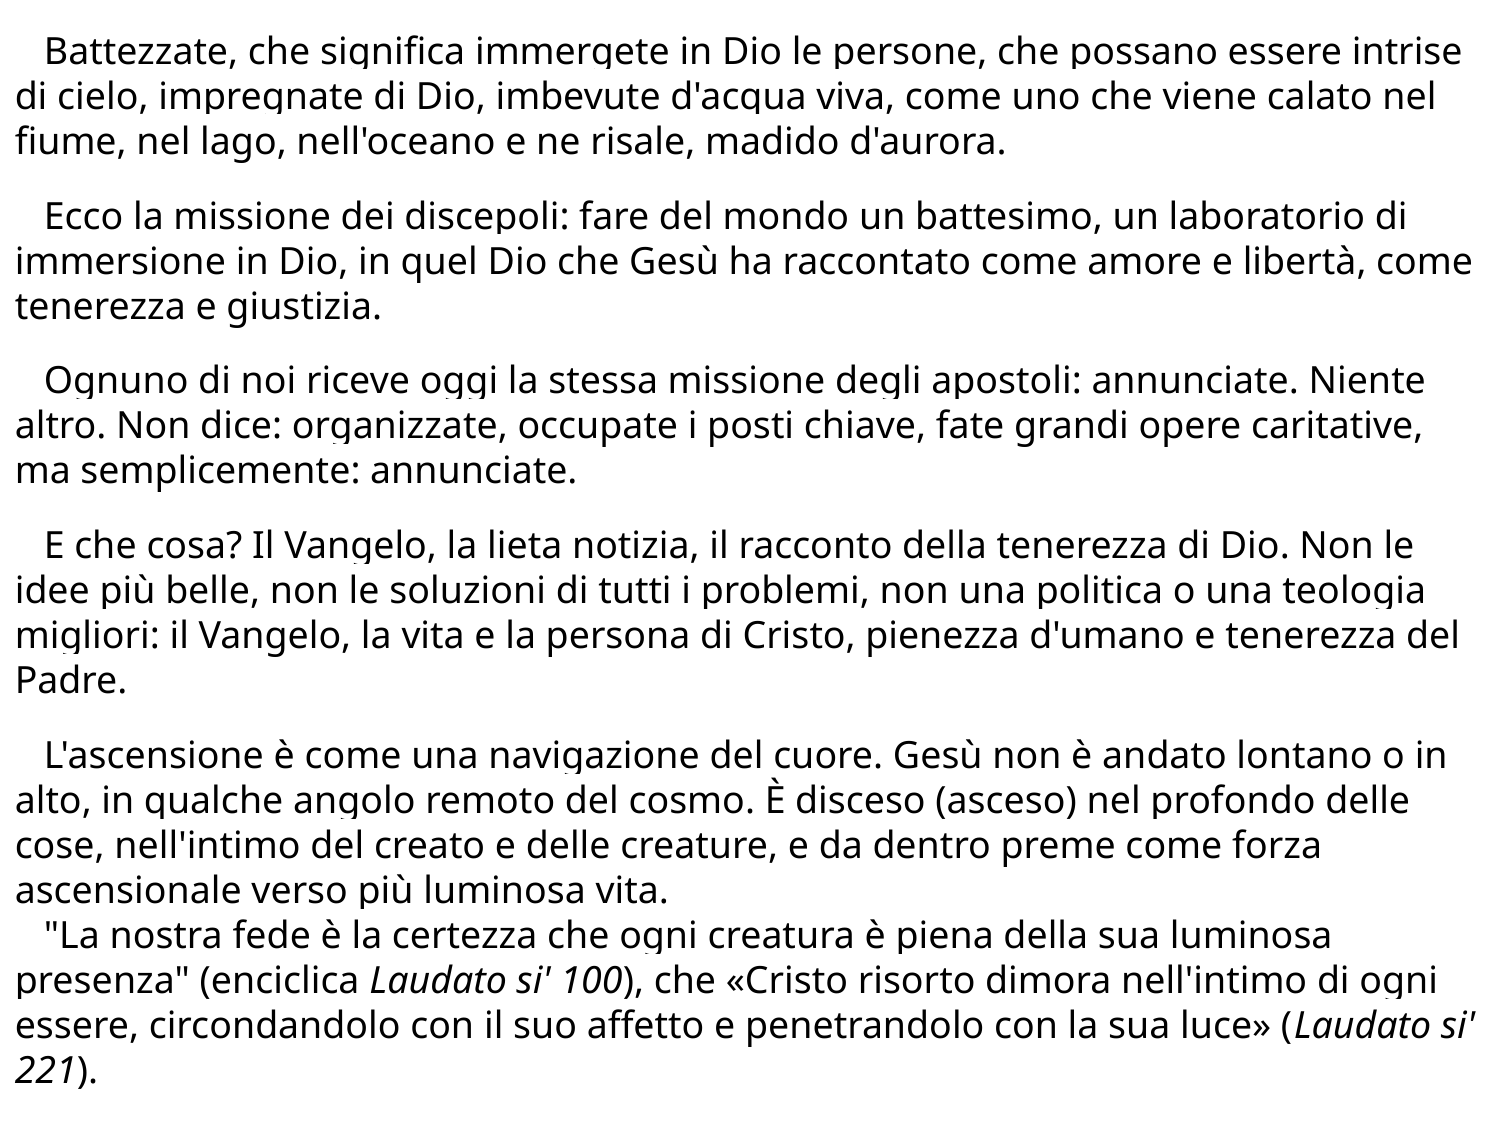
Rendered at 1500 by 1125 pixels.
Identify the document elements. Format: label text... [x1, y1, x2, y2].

text_box Battezzate, che significa immergete in Dio le persone, che possano essere intrise di cielo, impregnate di Dio, imbevute d'acqua viva, come uno che viene calato nel fiume, nel lago, nell'oceano e ne risale, madido d'aurora. Ecco la missione dei discepoli: fare del mondo un battesimo, un laboratorio di immersione in Dio, in quel Dio che Gesù ha raccontato come amore e libertà, come tenerezza e giustizia. Ognuno di noi riceve oggi la stessa missione degli apostoli: annunciate. Niente altro. Non dice: organizzate, occupate i posti chiave, fate grandi opere caritative, ma semplicemente: annunciate. E che cosa? Il Vangelo, la lieta notizia, il racconto della tenerezza di Dio. Non le idee più belle, non le soluzioni di tutti i problemi, non una politica o una teologia migliori: il Vangelo, la vita e la persona di Cristo, pienezza d'umano e tenerezza del Padre. L'ascensione è come una navigazione del cuore. Gesù non è andato lontano o in alto, in qualche angolo remoto del cosmo. È disceso (asceso) nel profondo delle cose, nell'intimo del creato e delle creature, e da dentro preme come forza ascensionale verso più luminosa vita. "La nostra fede è la certezza che ogni creatura è piena della sua luminosa presenza" (enciclica Laudato si' 100), che «Cristo risorto dimora nell'intimo di ogni essere, circondandolo con il suo affetto e penetrandolo con la sua luce» (Laudato si' 221). [0, 19, 1500, 1099]
